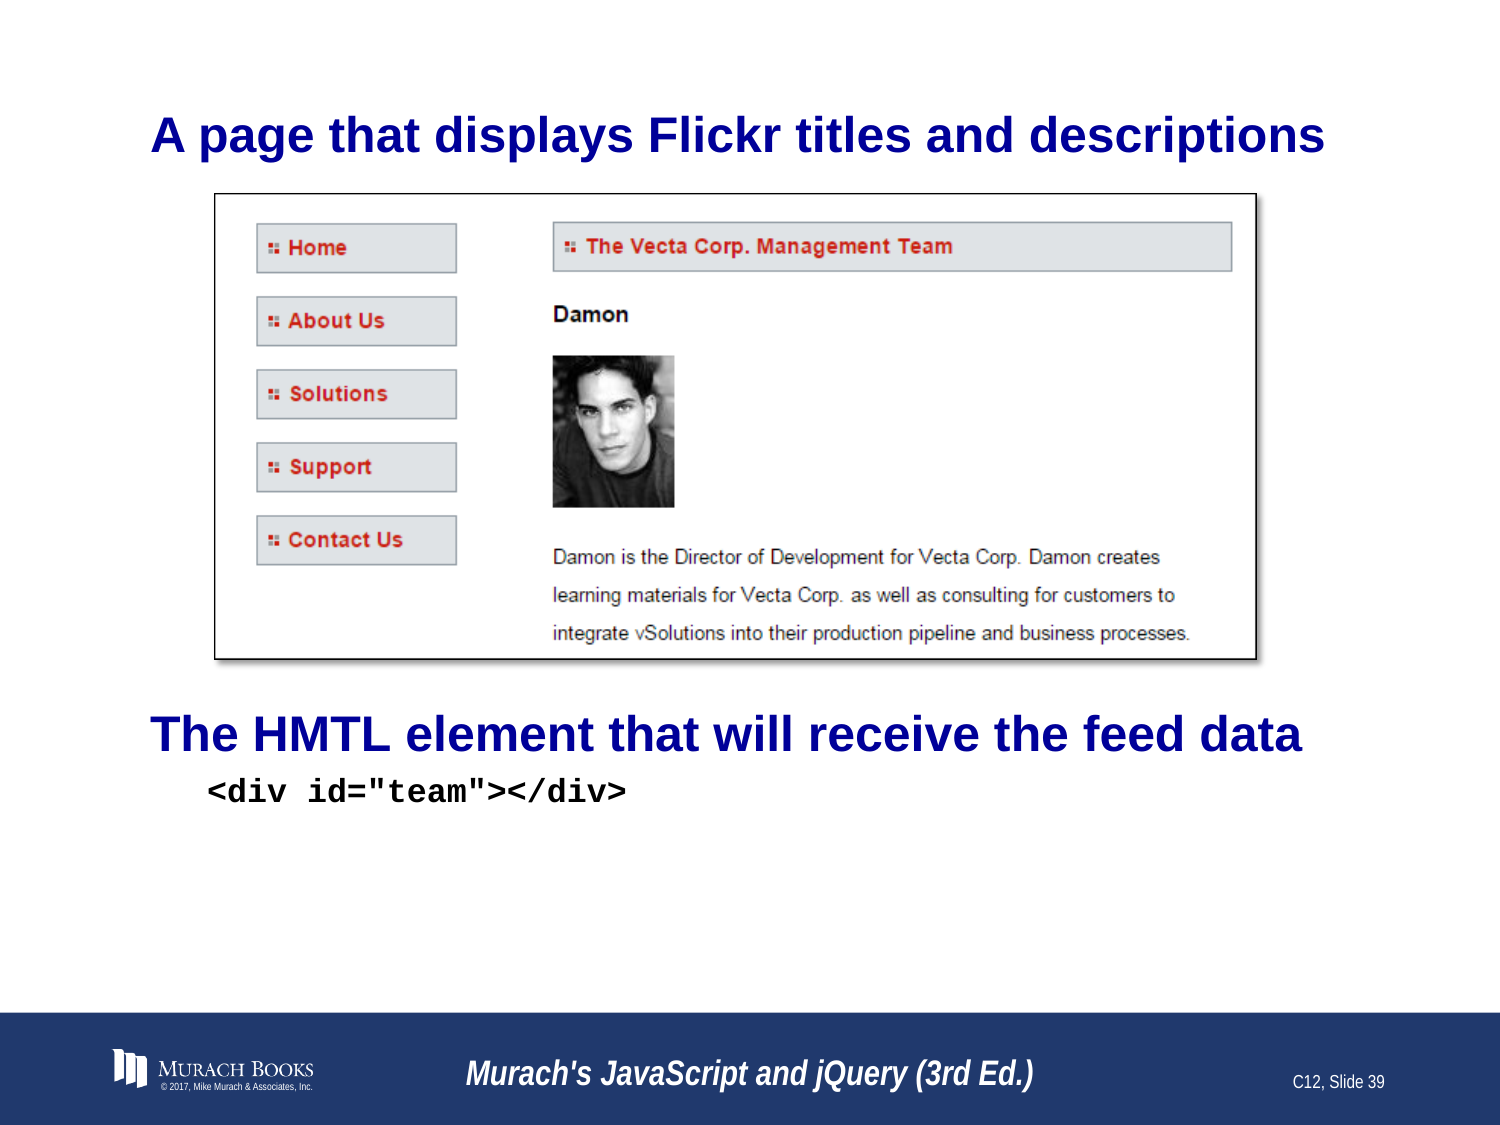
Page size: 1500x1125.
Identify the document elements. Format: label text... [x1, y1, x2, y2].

slide_number C12, Slide 39 [1087, 1025, 1400, 1100]
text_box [149, 179, 1350, 813]
title A page that displays Flickr titles and descriptions [150, 102, 1350, 164]
slide_number Murach's JavaScript and jQuery (3rd Ed.) [463, 1025, 1050, 1100]
footer © 2017, Mike Murach & Associates, Inc. [12, 1025, 463, 1100]
